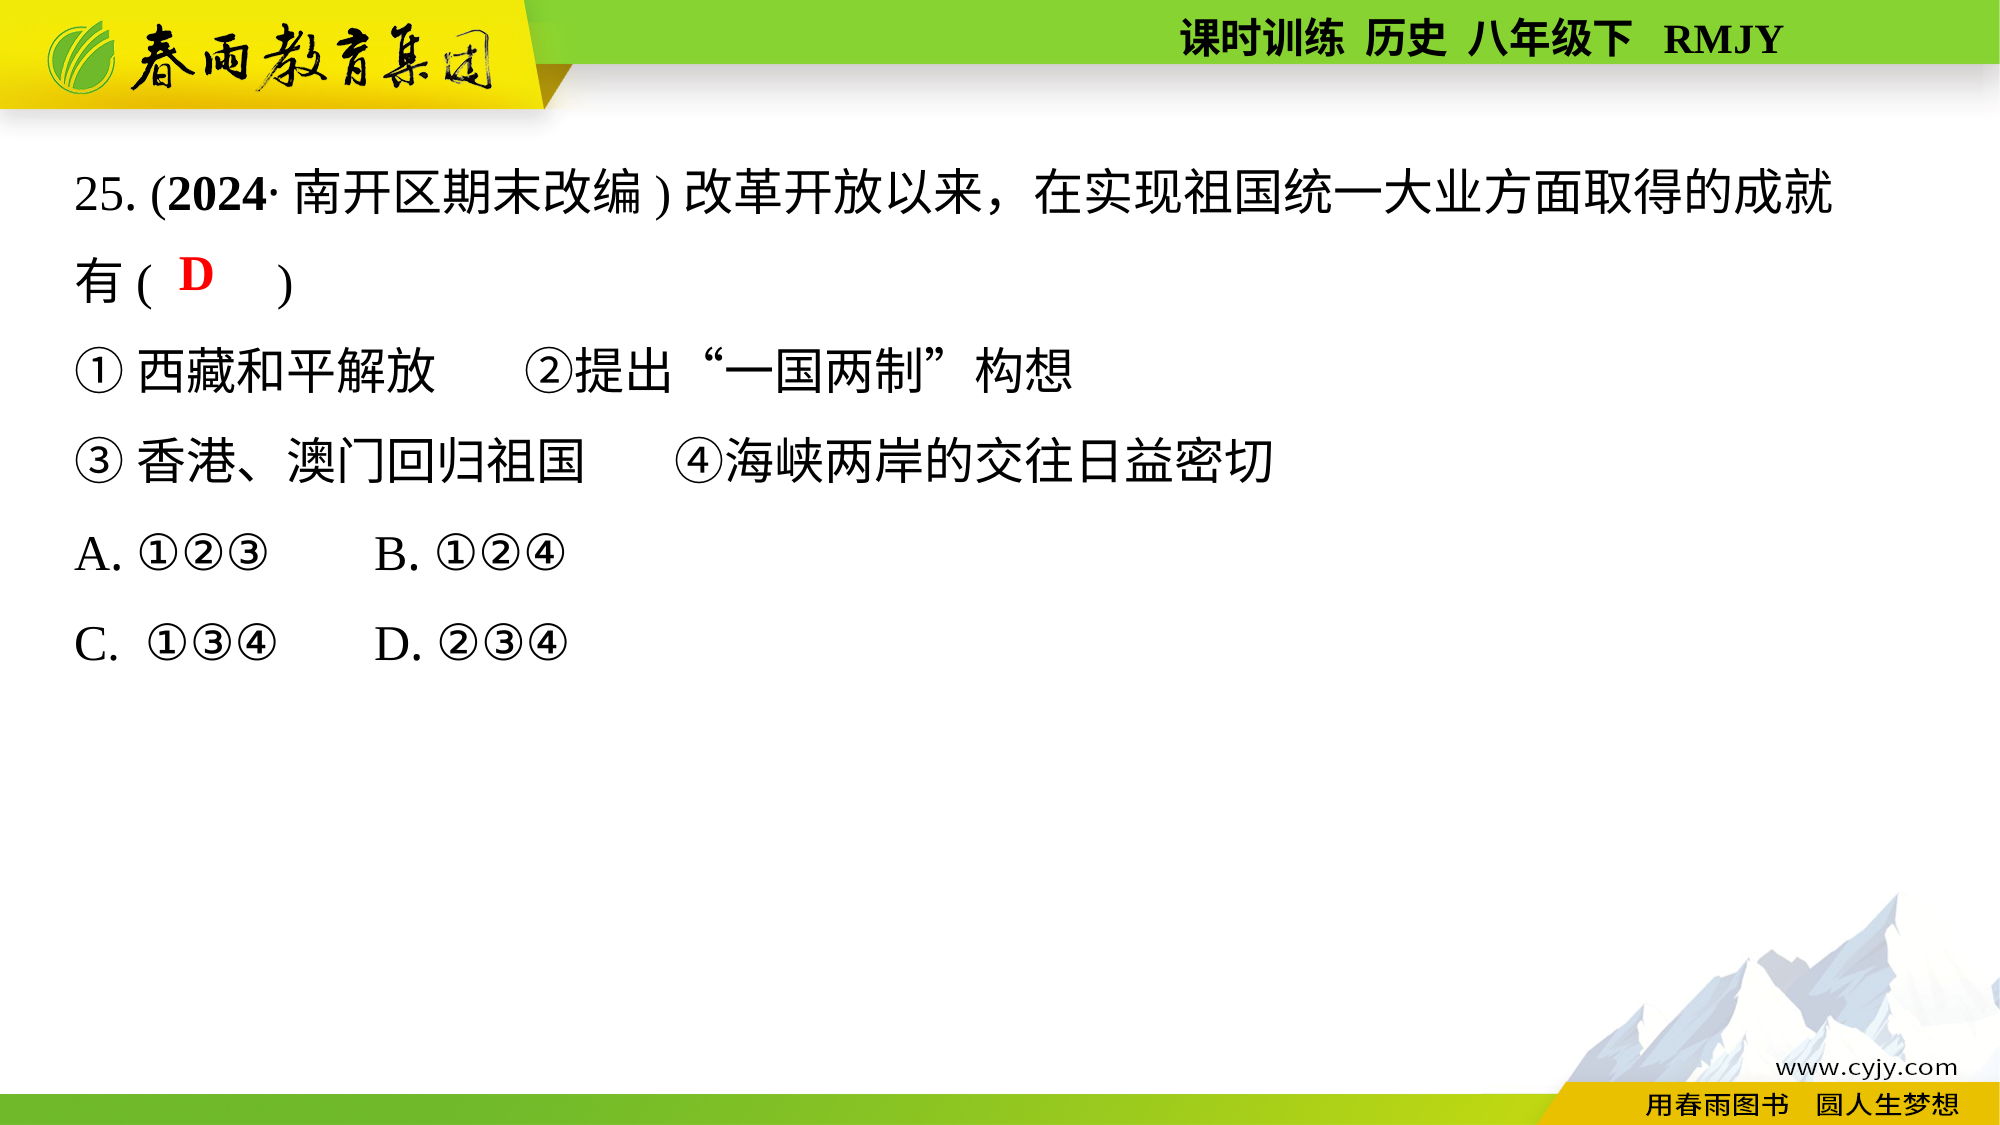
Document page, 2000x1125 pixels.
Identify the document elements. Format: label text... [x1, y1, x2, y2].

text_box D [164, 233, 230, 308]
list 25. (2024·南开区期末改编)改革开放以来，在实现祖国统一大业方面取得的成就 有( ) ①西藏和平解放 ②提出“一国两制”构想 ③香港、澳门回归祖国 ④海峡两岸的交往日益密切 A. ①②③ B. ①②④ C. ①③④ D. ②③④ [59, 122, 1944, 683]
picture [0, 0, 2000, 1125]
